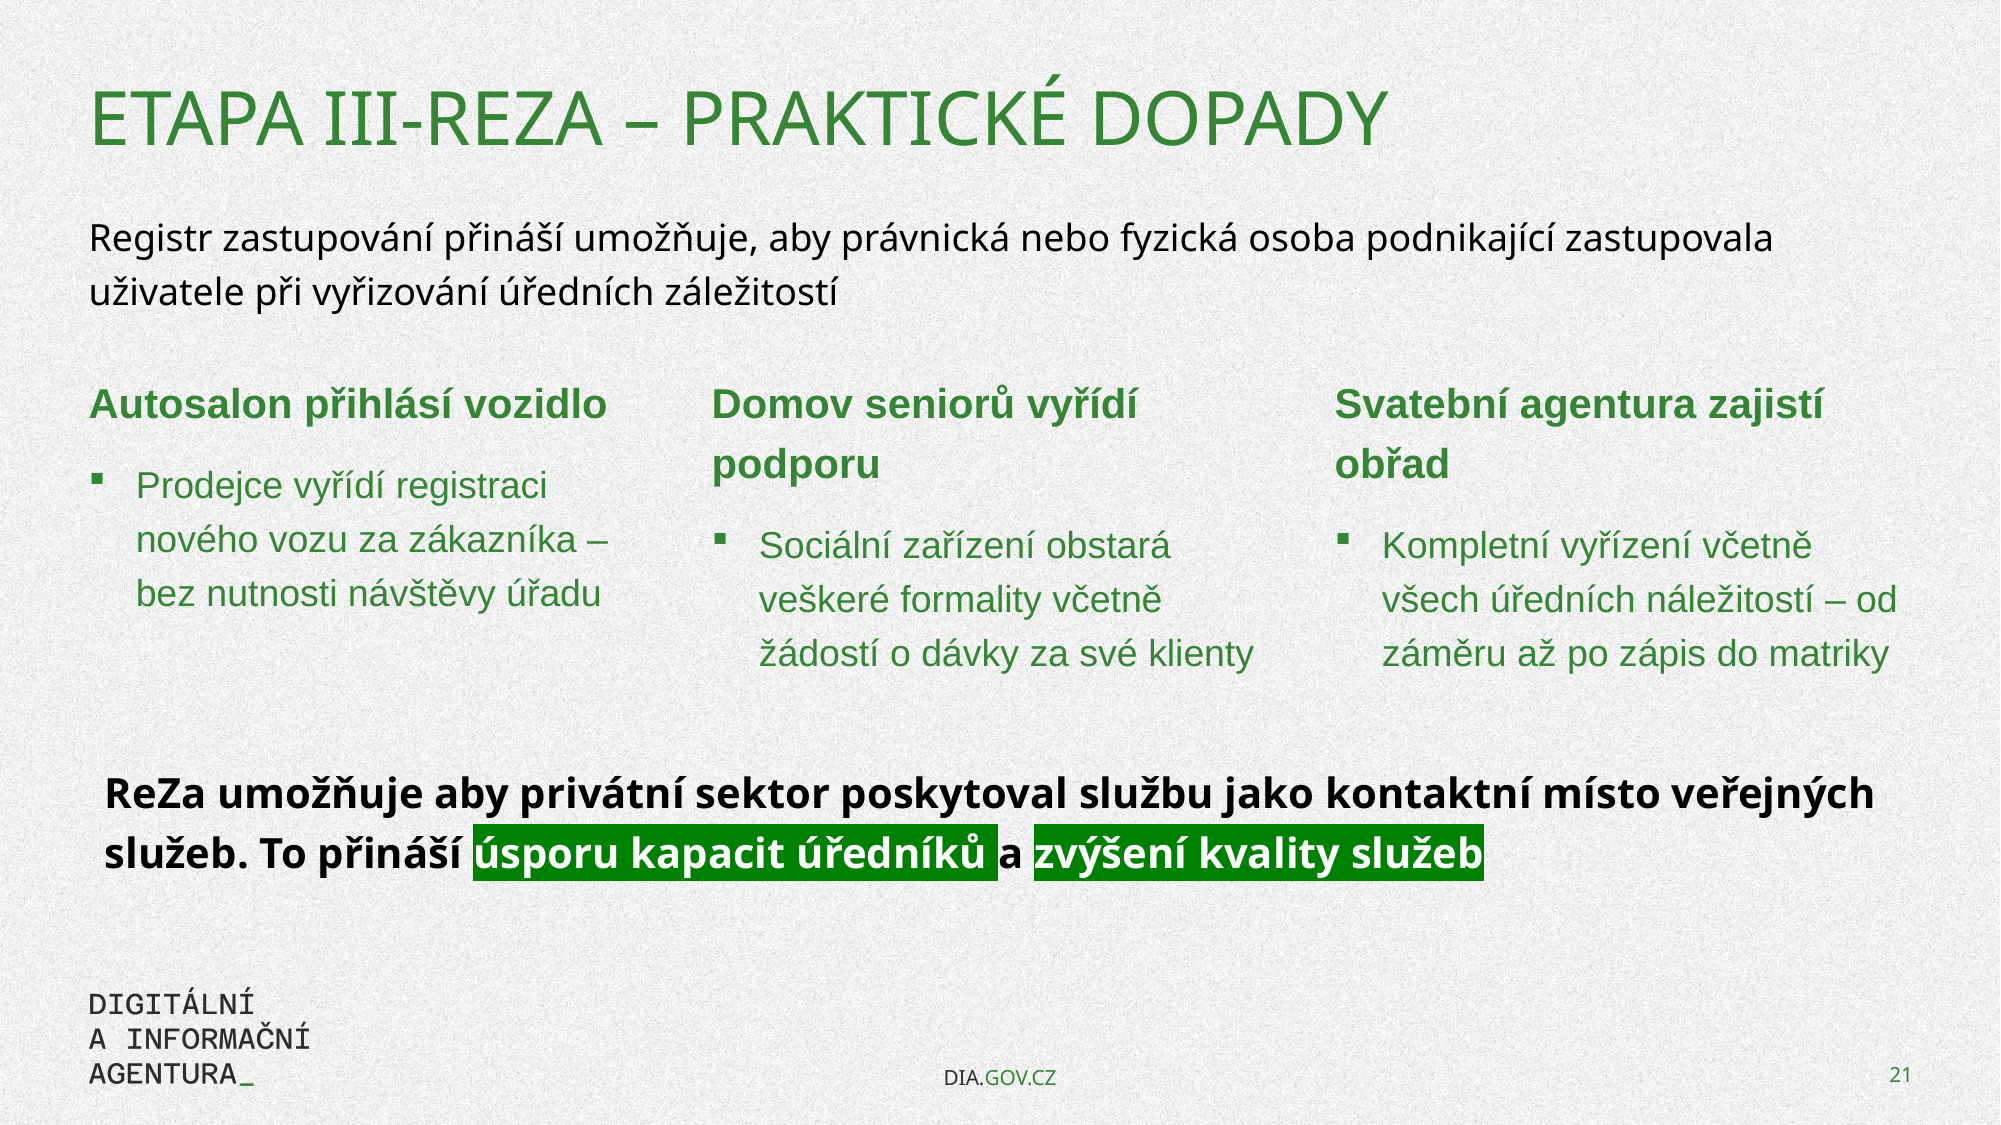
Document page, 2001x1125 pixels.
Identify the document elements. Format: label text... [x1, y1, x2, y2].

title ETAPA III-ReZa – praktické dopady [88, 70, 1912, 166]
list Autosalon přihlásí vozidlo Prodejce vyřídí registraci nového vozu za zákazníka – bez nutnosti návštěvy úřadu [88, 367, 666, 680]
footer DIA.GOV.CZ [558, 1037, 1442, 1098]
picture [0, 0, 2001, 1125]
list Domov seniorů vyřídí podporu Sociální zařízení obstará veškeré formality včetně žádostí o dávky za své klienty [711, 367, 1289, 680]
text_box ReZa umožňuje aby privátní sektor poskytoval službu jako kontaktní místo veřejných služeb. To přináší úsporu kapacit úředníků a zvýšení kvality služeb [104, 756, 1928, 977]
slide_number 21 [1612, 1037, 1928, 1098]
list Svatební agentura zajistí obřad Kompletní vyřízení včetně všech úředních náležitostí – od záměru až po zápis do matriky [1334, 367, 1912, 702]
list Registr zastupování přináší umožňuje, aby právnická nebo fyzická osoba podnikající zastupovala uživatele při vyřizování úředních záležitostí [88, 204, 1912, 340]
